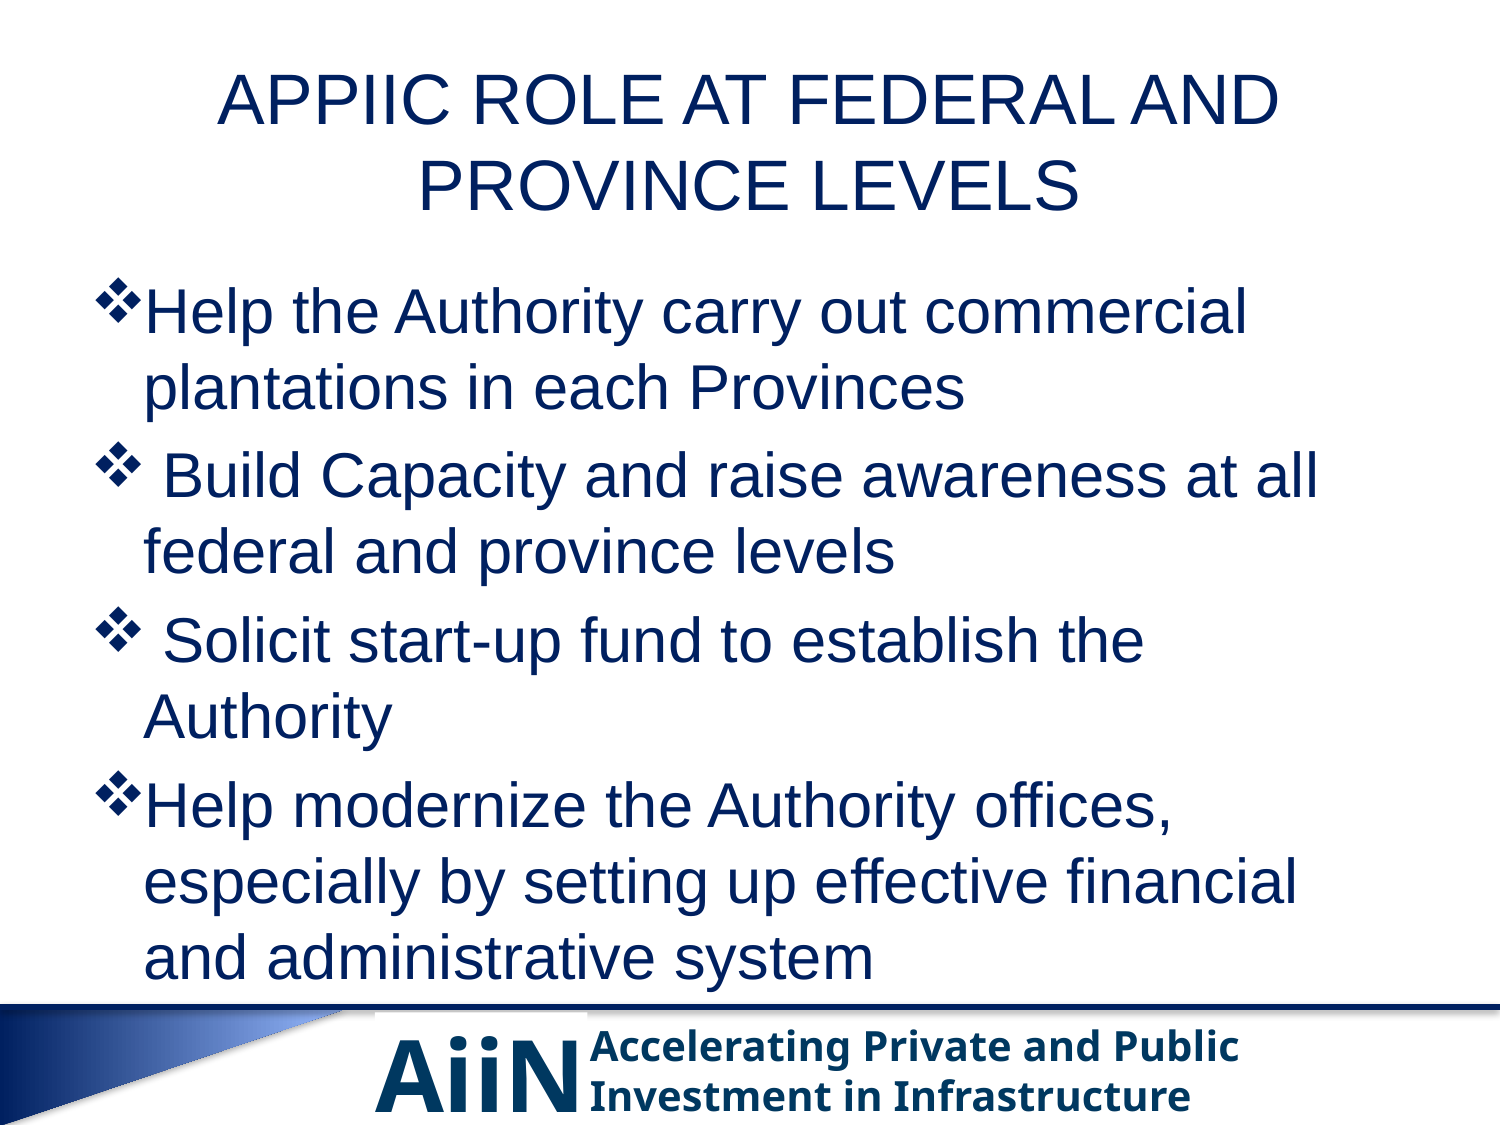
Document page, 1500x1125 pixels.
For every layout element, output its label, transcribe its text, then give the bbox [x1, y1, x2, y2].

title APPIIC ROLE AT FEDERAL AND PROVINCE LEVELS [75, 45, 1425, 233]
list Help the Authority carry out commercial plantations in each Provinces Build Capacity and raise awareness at all federal and province levels Solicit start-up fund to establish the Authority Help modernize the Authority offices, especially by setting up effective financial and administrative system [75, 262, 1425, 1005]
